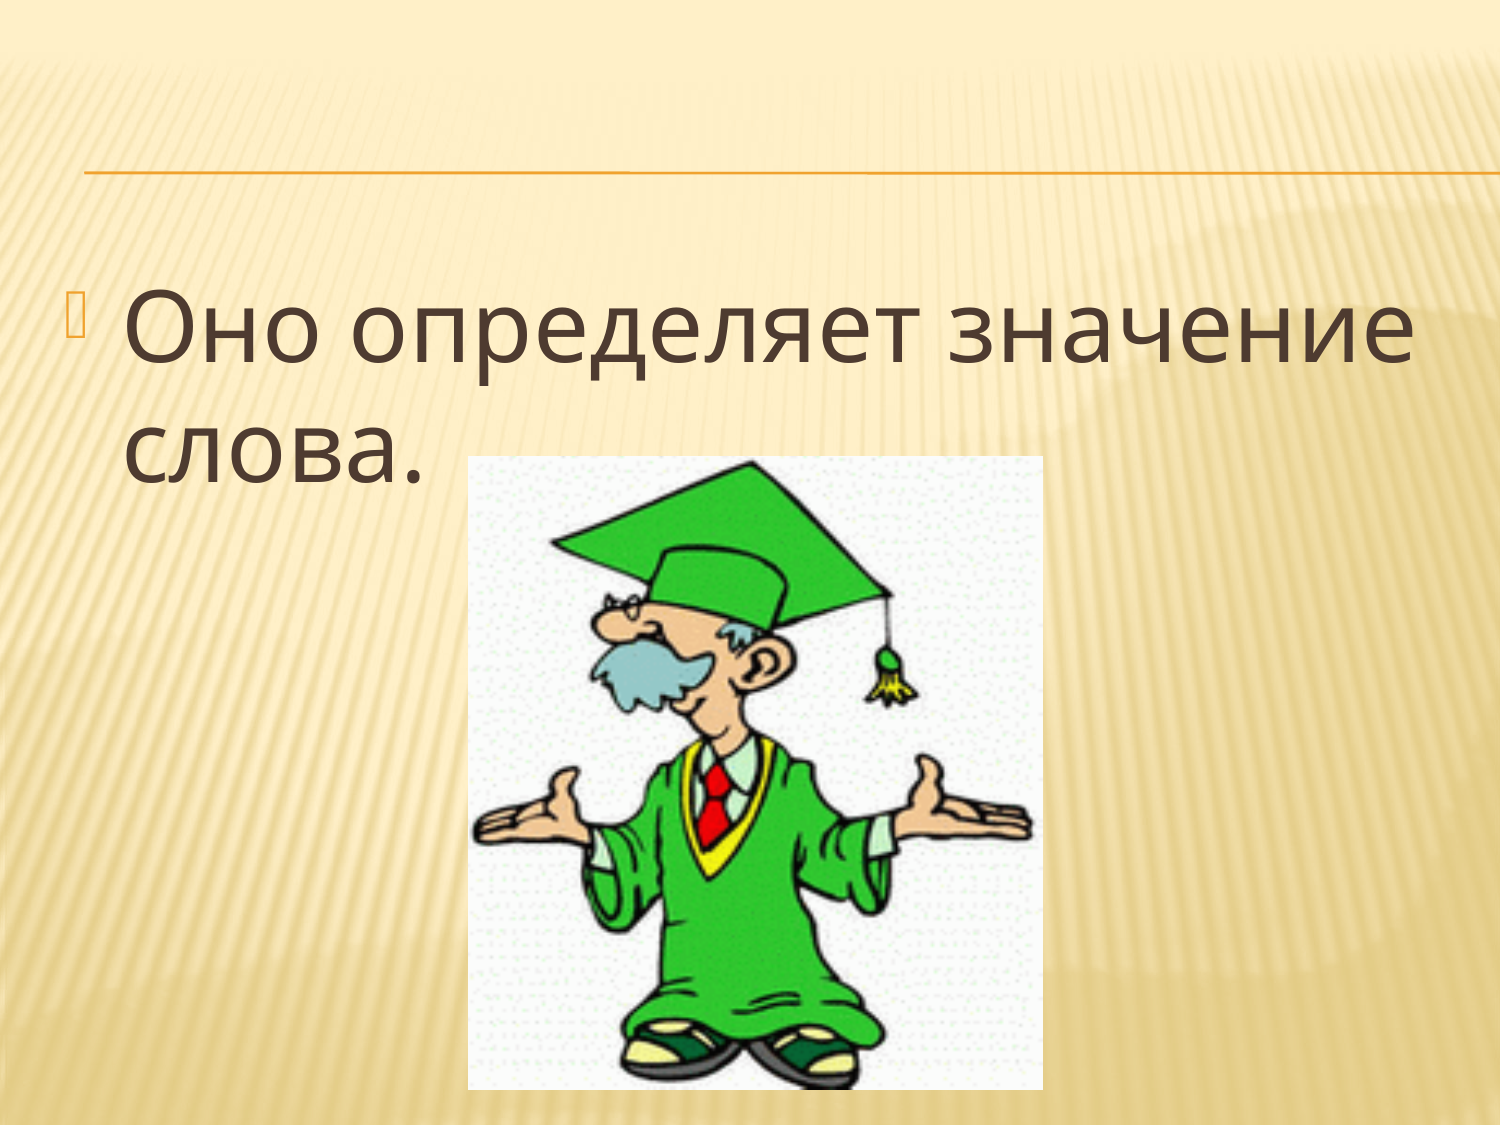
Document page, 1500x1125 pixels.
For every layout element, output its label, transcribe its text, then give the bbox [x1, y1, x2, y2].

list Оно определяет значение слова. [50, 254, 1475, 998]
picture [468, 456, 1044, 1091]
